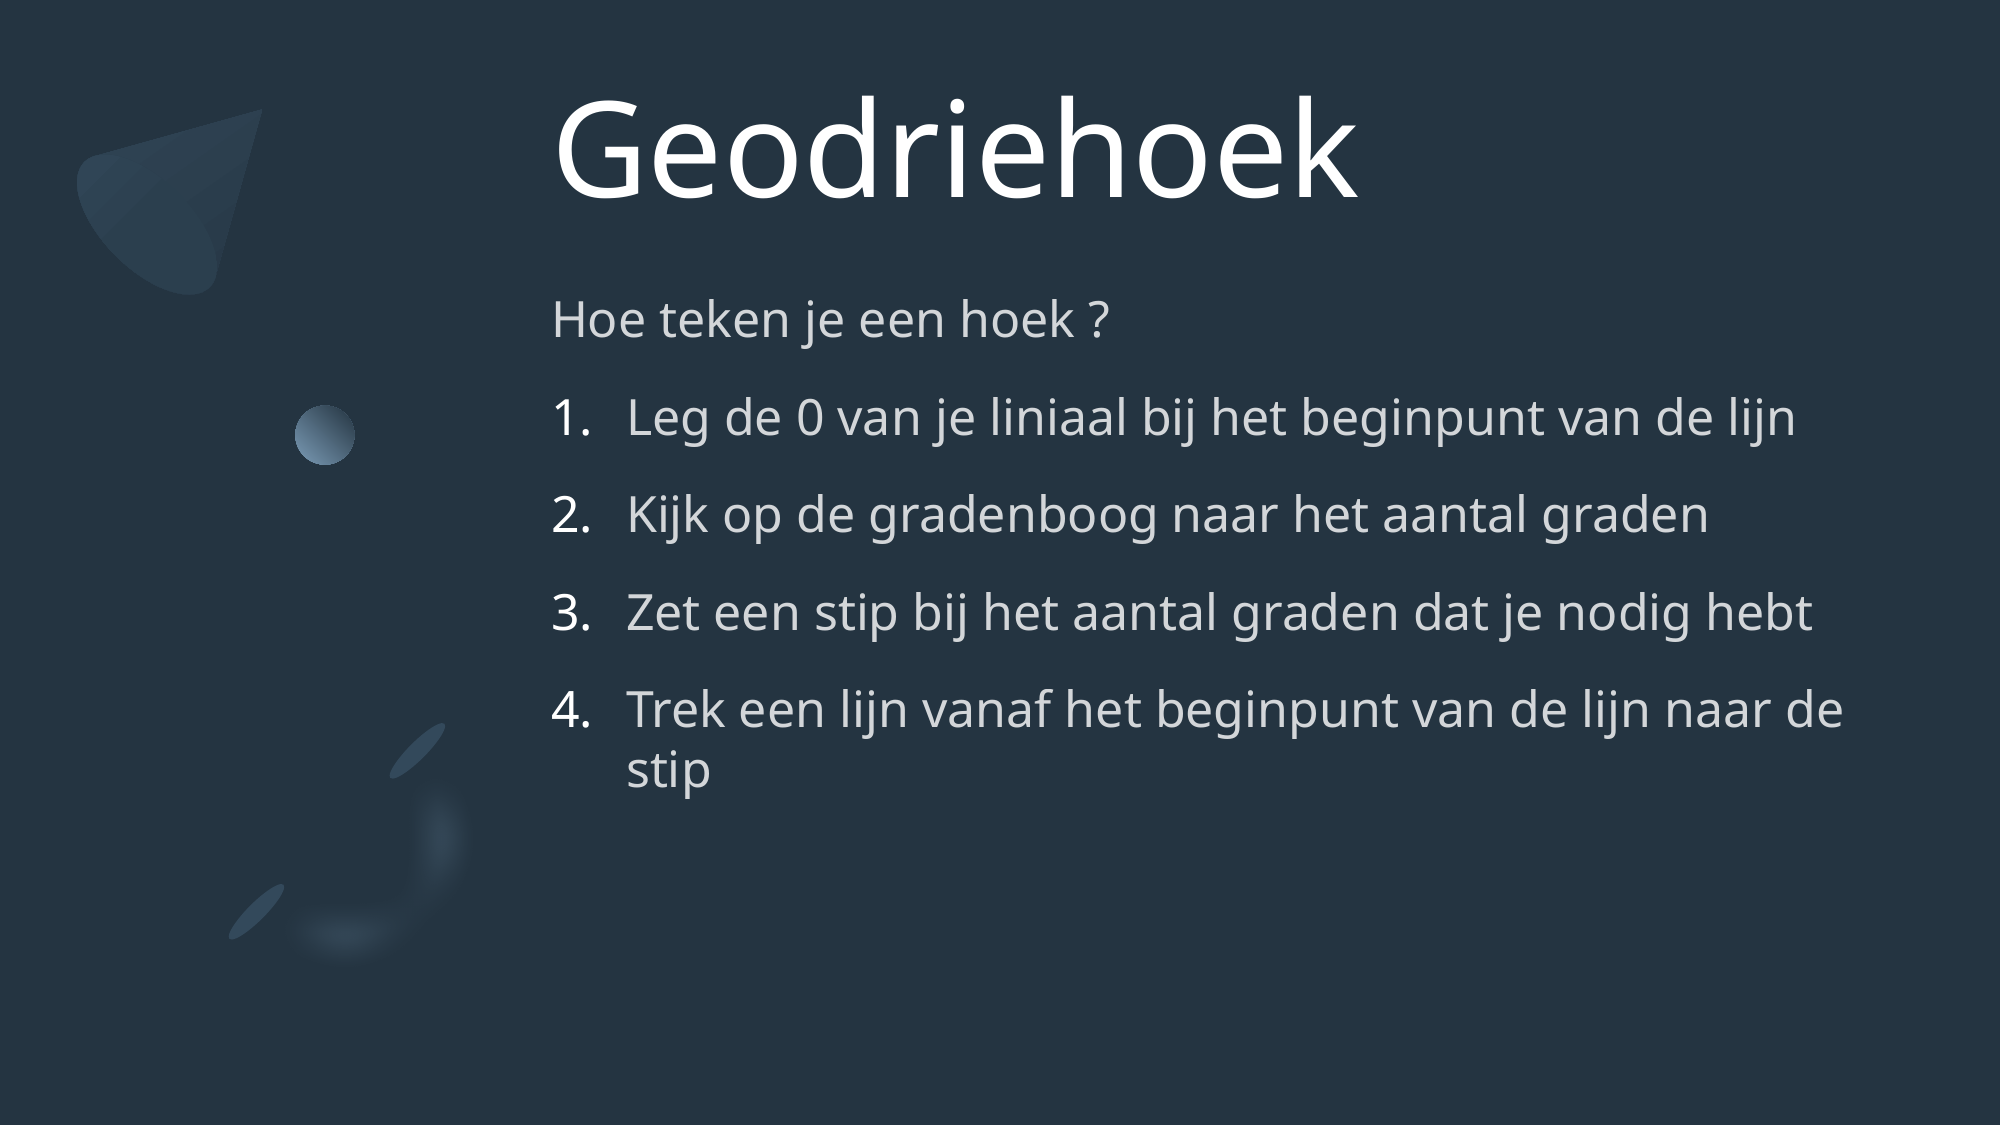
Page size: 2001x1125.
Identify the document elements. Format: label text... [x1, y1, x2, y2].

title Geodriehoek [551, 63, 1910, 287]
subtitle Hoe teken je een hoek ? Leg de 0 van je liniaal bij het beginpunt van de lijn Kijk op de gradenboog naar het aantal graden Zet een stip bij het aantal graden dat je nodig hebt Trek een lijn vanaf het beginpunt van de lijn naar de stip [551, 287, 1910, 1000]
